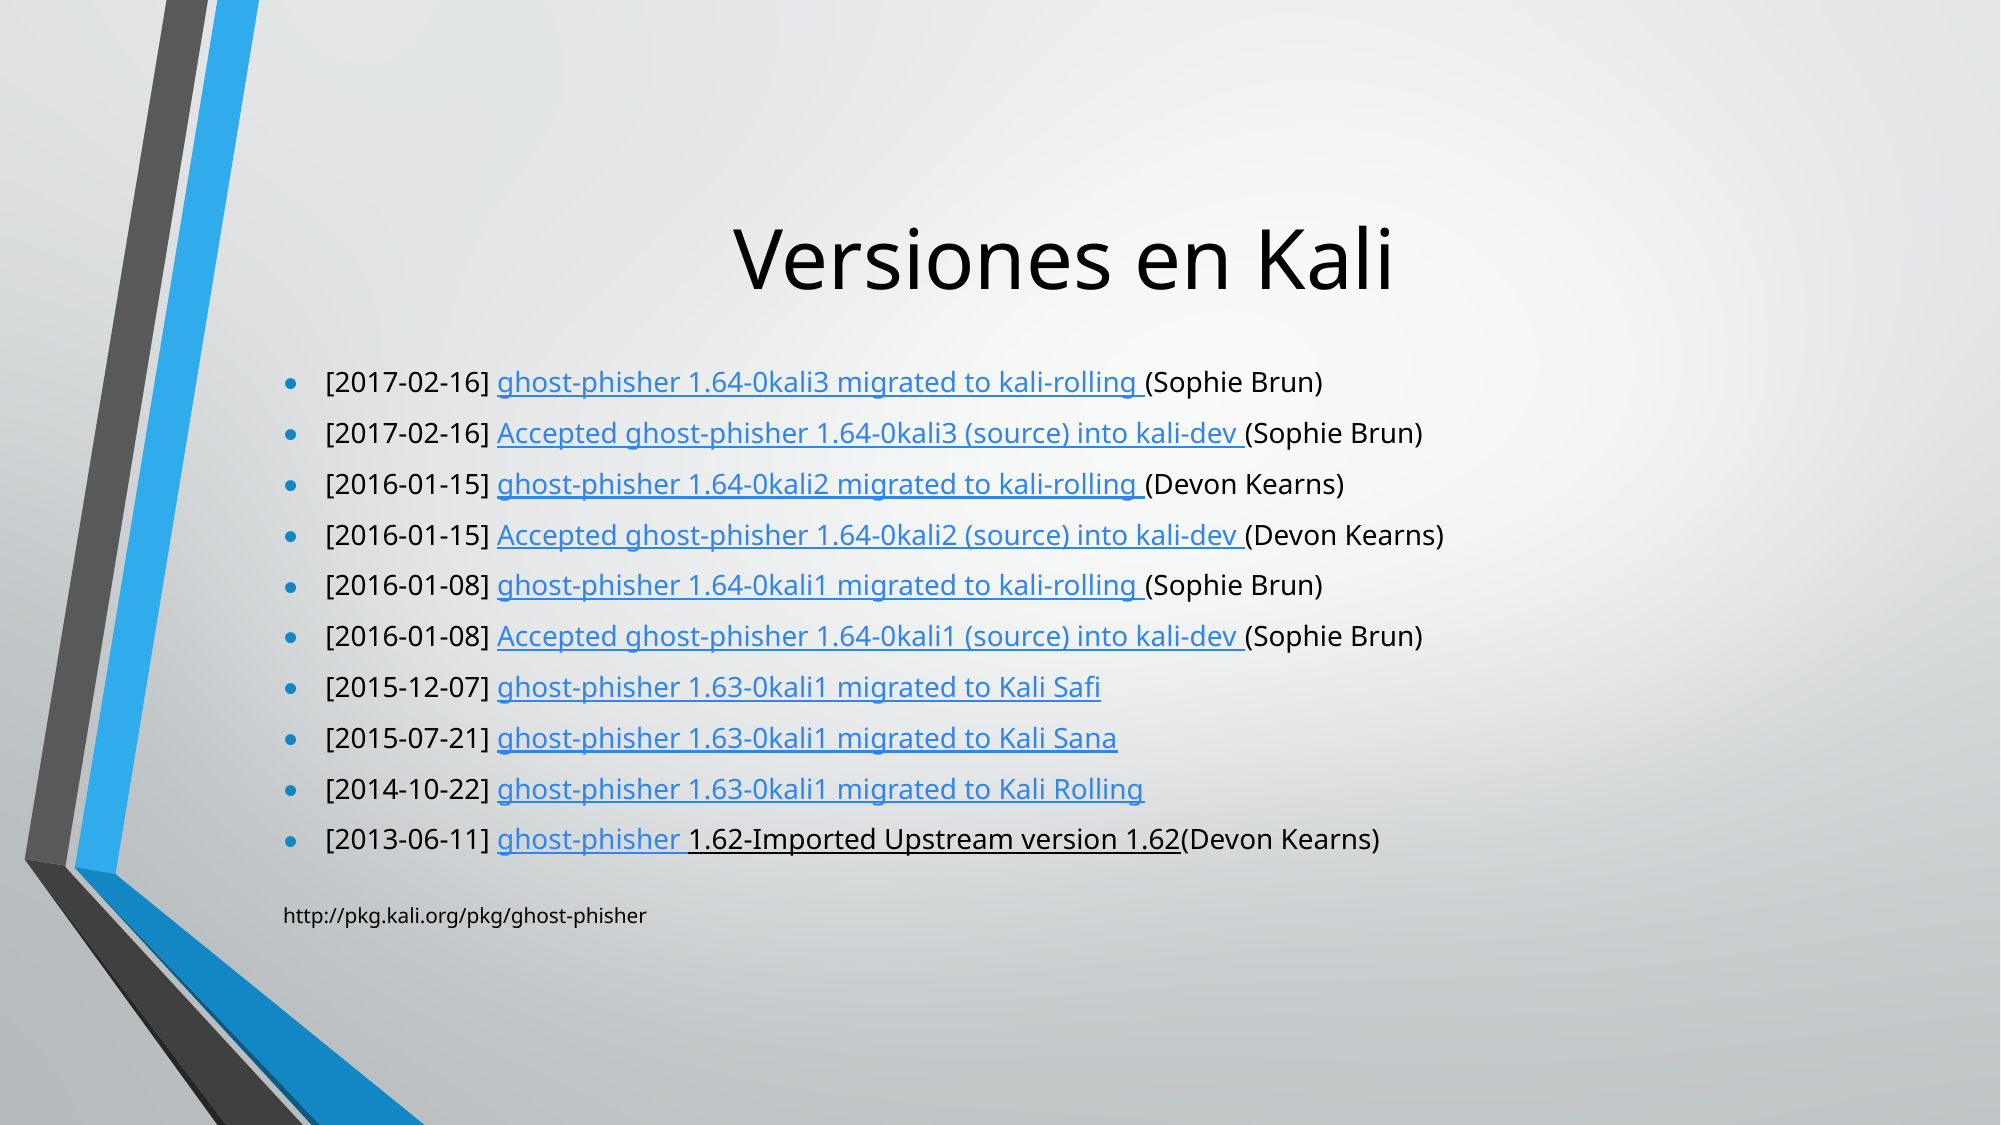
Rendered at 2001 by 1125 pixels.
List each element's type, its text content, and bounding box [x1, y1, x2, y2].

list [2017-02-16] ghost-phisher 1.64-0kali3 migrated to kali-rolling (Sophie Brun) [2017-02-16] Accepted ghost-phisher 1.64-0kali3 (source) into kali-dev (Sophie Brun) [2016-01-15] ghost-phisher 1.64-0kali2 migrated to kali-rolling (Devon Kearns) [2016-01-15] Accepted ghost-phisher 1.64-0kali2 (source) into kali-dev (Devon Kearns) [2016-01-08] ghost-phisher 1.64-0kali1 migrated to kali-rolling (Sophie Brun) [2016-01-08] Accepted ghost-phisher 1.64-0kali1 (source) into kali-dev (Sophie Brun) [2015-12-07] ghost-phisher 1.63-0kali1 migrated to Kali Safi [2015-07-21] ghost-phisher 1.63-0kali1 migrated to Kali Sana [2014-10-22] ghost-phisher 1.63-0kali1 migrated to Kali Rolling [2013-06-11] ghost-phisher 1.62-Imported Upstream version 1.62(Devon Kearns) [268, 356, 1912, 869]
text_box http://pkg.kali.org/pkg/ghost-phisher [268, 895, 837, 936]
title Versiones en Kali [243, 112, 1887, 400]
